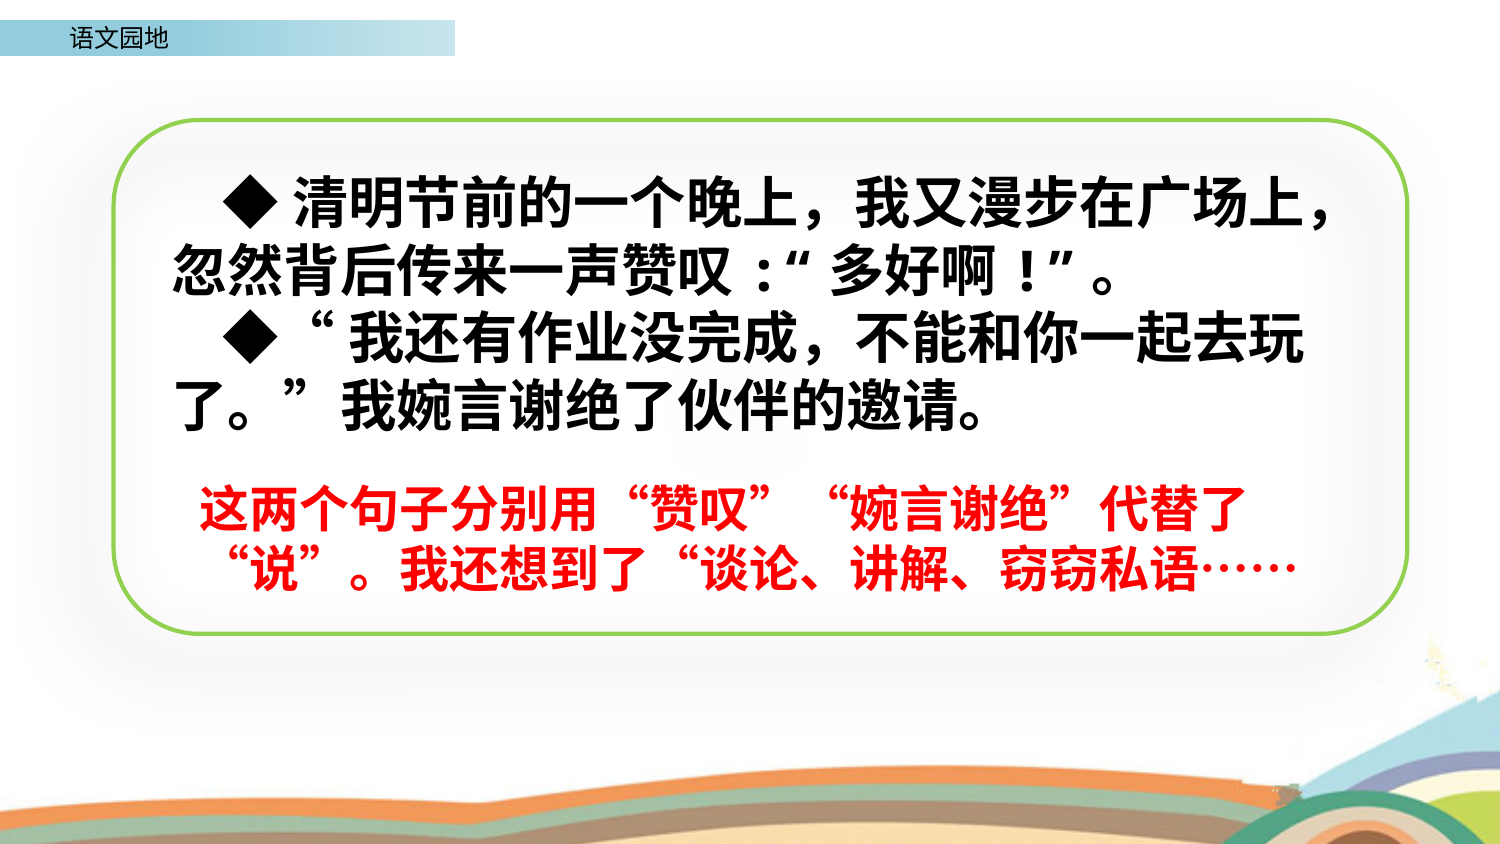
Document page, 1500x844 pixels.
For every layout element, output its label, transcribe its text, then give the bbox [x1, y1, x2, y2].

text_box 这两个句子分别用“赞叹”“婉言谢绝”代替了“说”。我还想到了“谈论、讲解、窃窃私语…… [184, 470, 1337, 605]
text_box ◆清明节前的一个晚上，我又漫步在广场上，忽然背后传来一声赞叹:“多好啊!”。 ◆“我还有作业没完成，不能和你一起去玩了。”我婉言谢绝了伙伴的邀请。 [156, 159, 1365, 445]
text_box ◆ [111, 117, 1410, 636]
picture [0, 572, 1500, 844]
